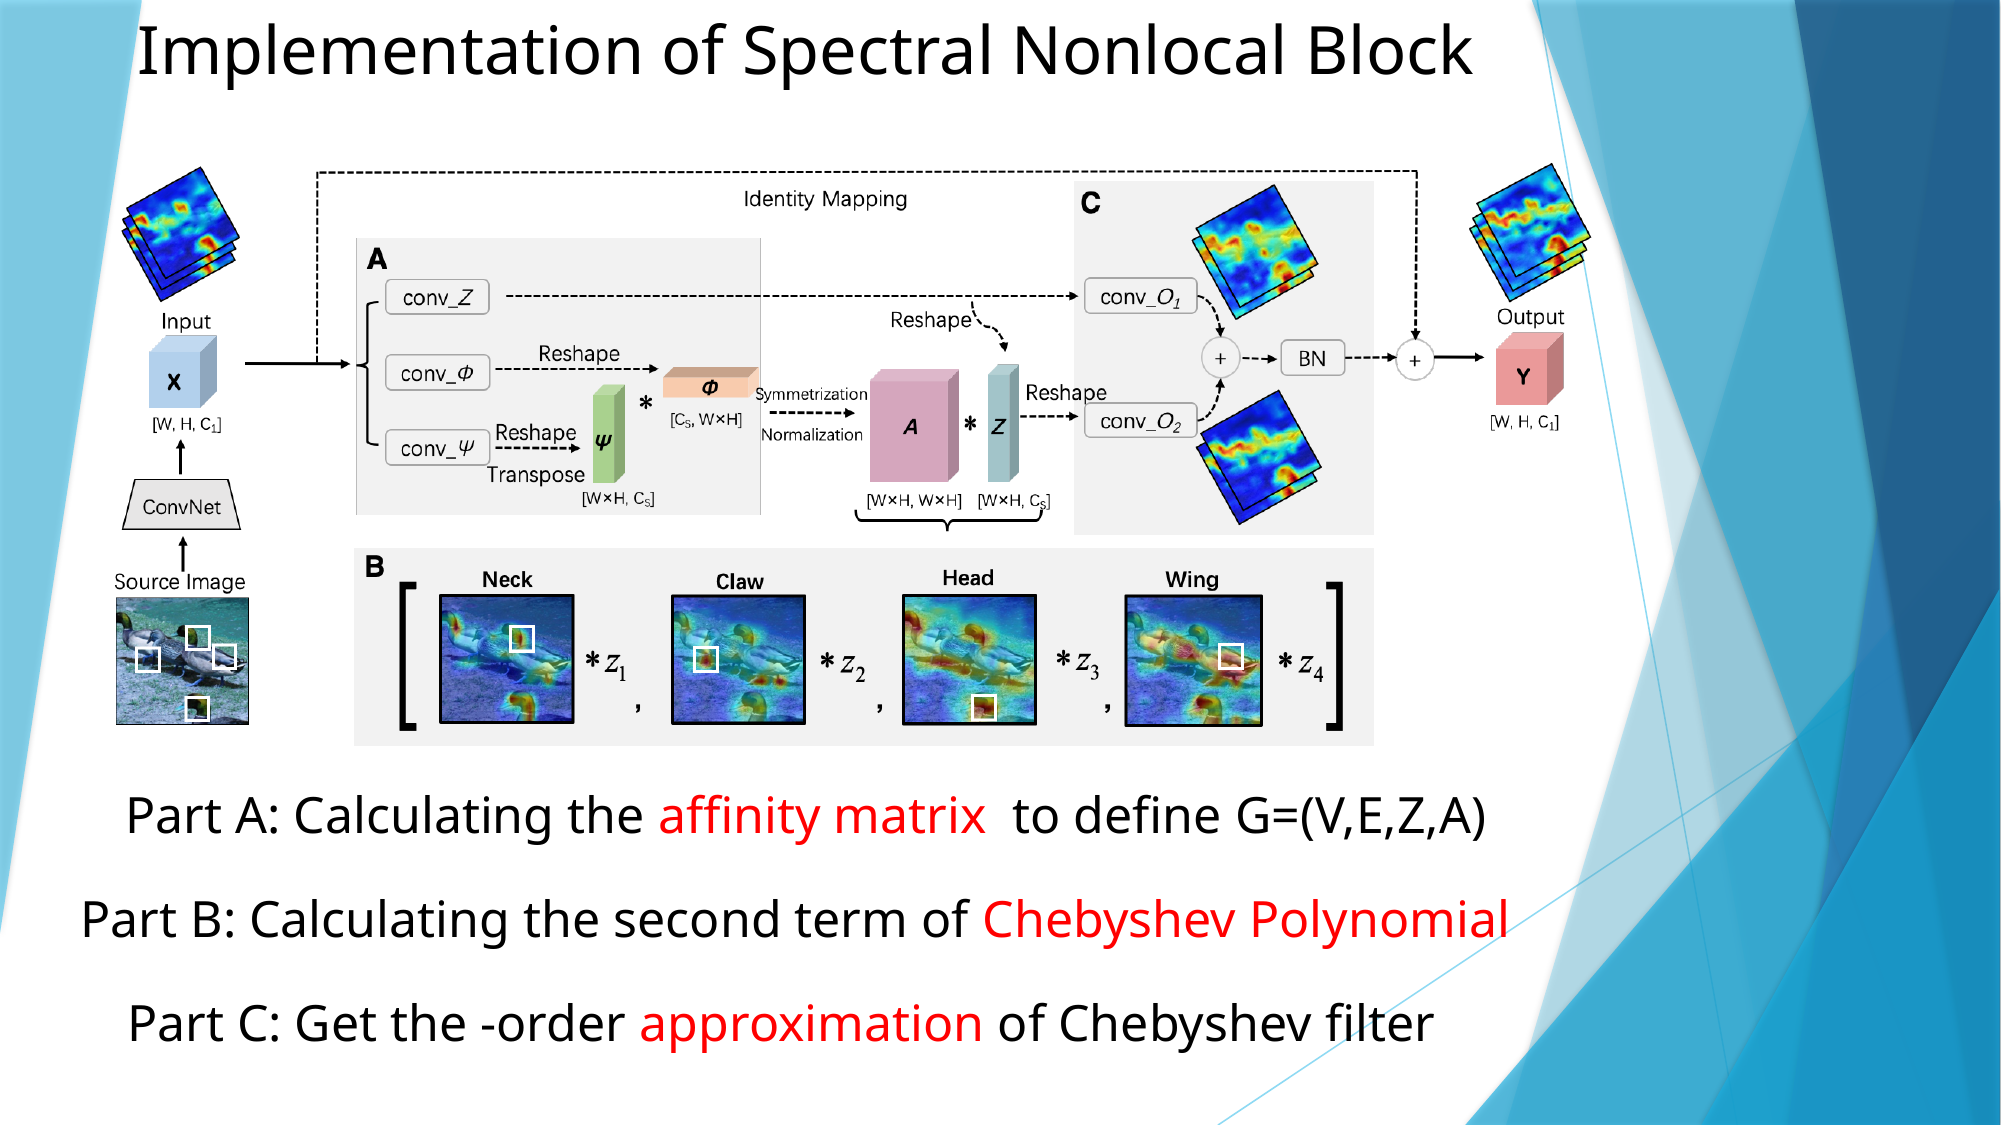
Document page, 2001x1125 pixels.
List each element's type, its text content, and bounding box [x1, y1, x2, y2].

text_box Implementation of Spectral Nonlocal Block [0, 0, 1662, 95]
text_box Part B: Calculating the second term of Chebyshev Polynomial [65, 879, 1526, 955]
picture [99, 161, 1597, 748]
